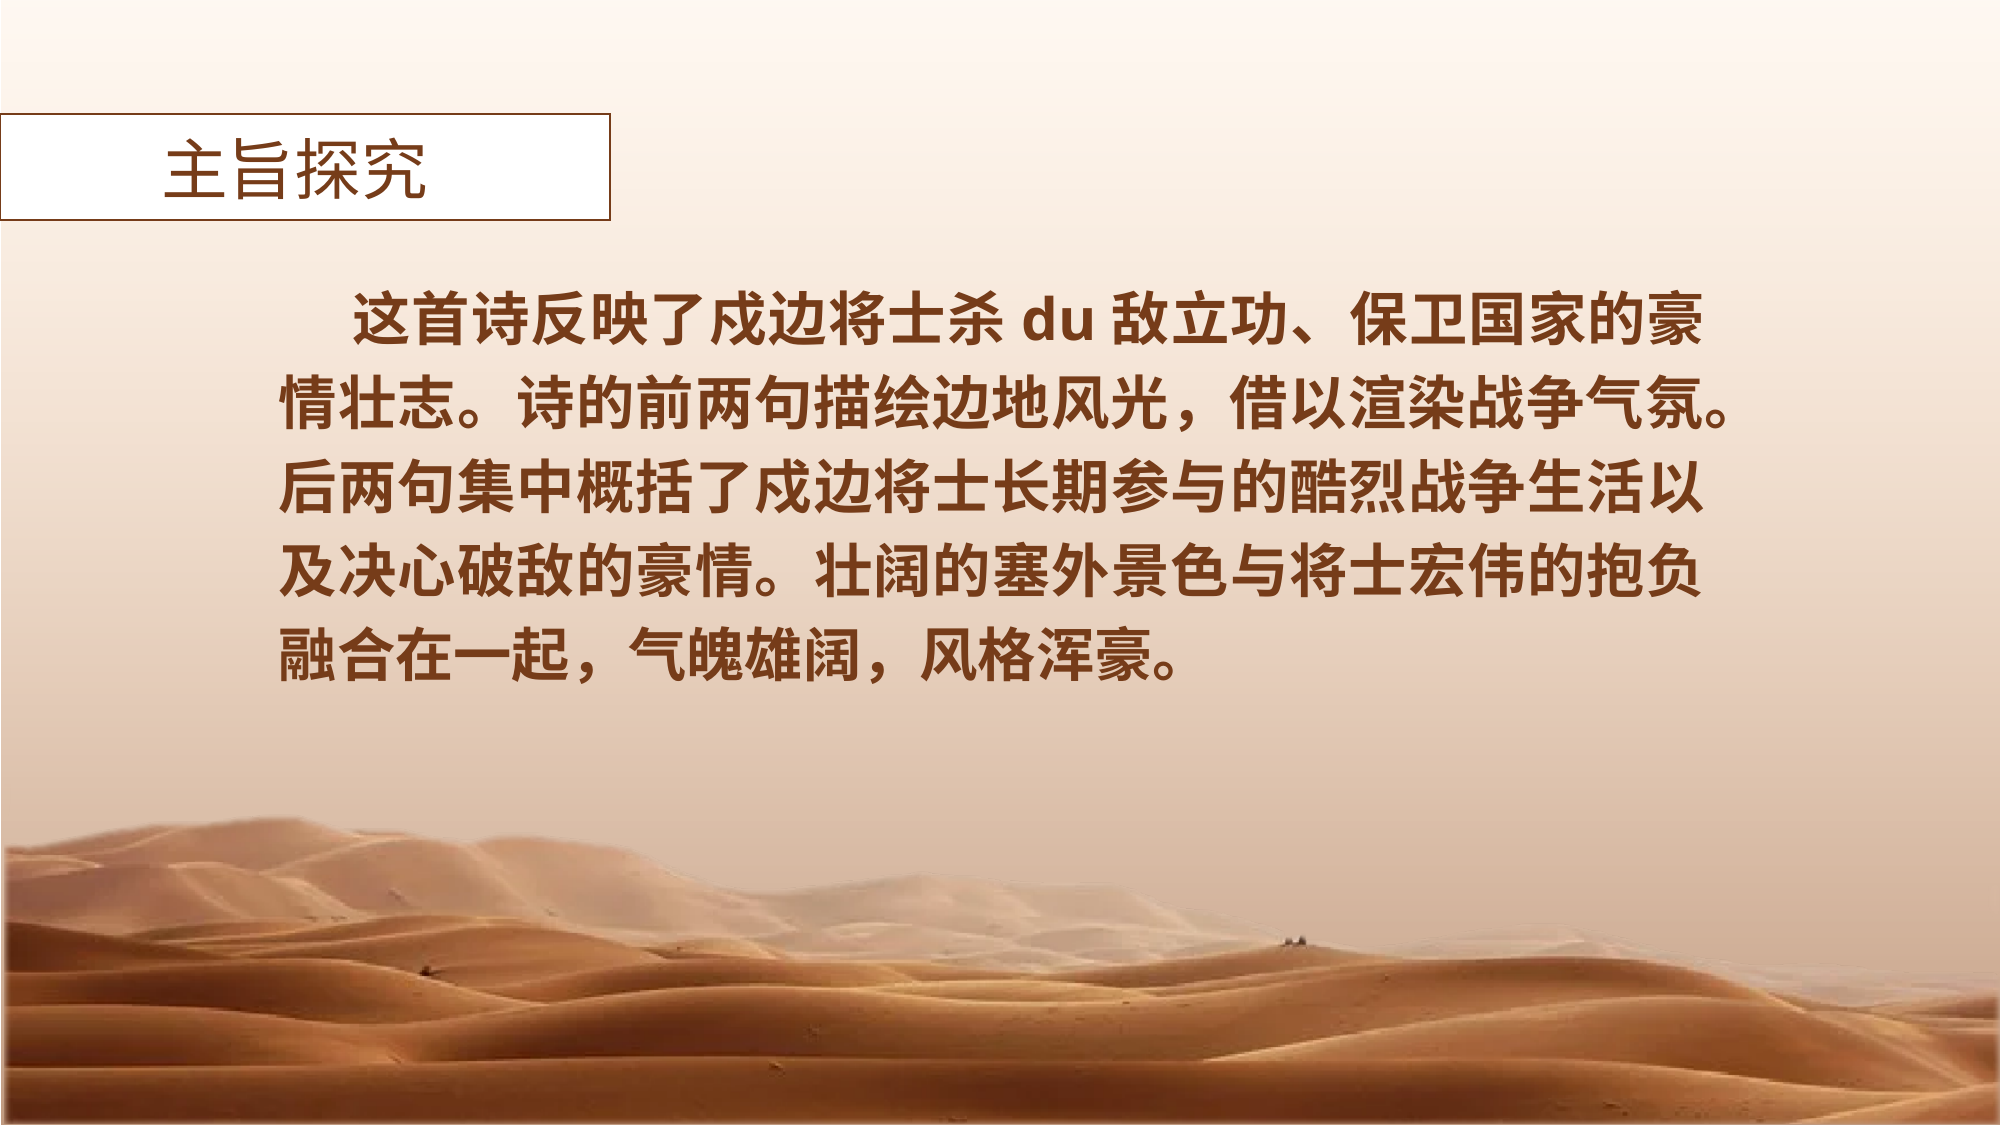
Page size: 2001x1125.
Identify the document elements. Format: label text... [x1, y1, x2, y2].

picture [4, 784, 2000, 1124]
text_box 这首诗反映了戍边将士杀du敌立功、保卫国家的豪情壮志。诗的前两句描绘边地风光，借以渲染战争气氛。后两句集中概括了戍边将士长期参与的酷烈战争生活以及决心破敌的豪情。壮阔的塞外景色与将士宏伟的抱负融合在一起，气魄雄阔，风格浑豪。 [264, 260, 1721, 696]
text_box [0, 113, 611, 221]
text_box 主旨探究 [146, 120, 473, 215]
text_box [1, 0, 2000, 1125]
